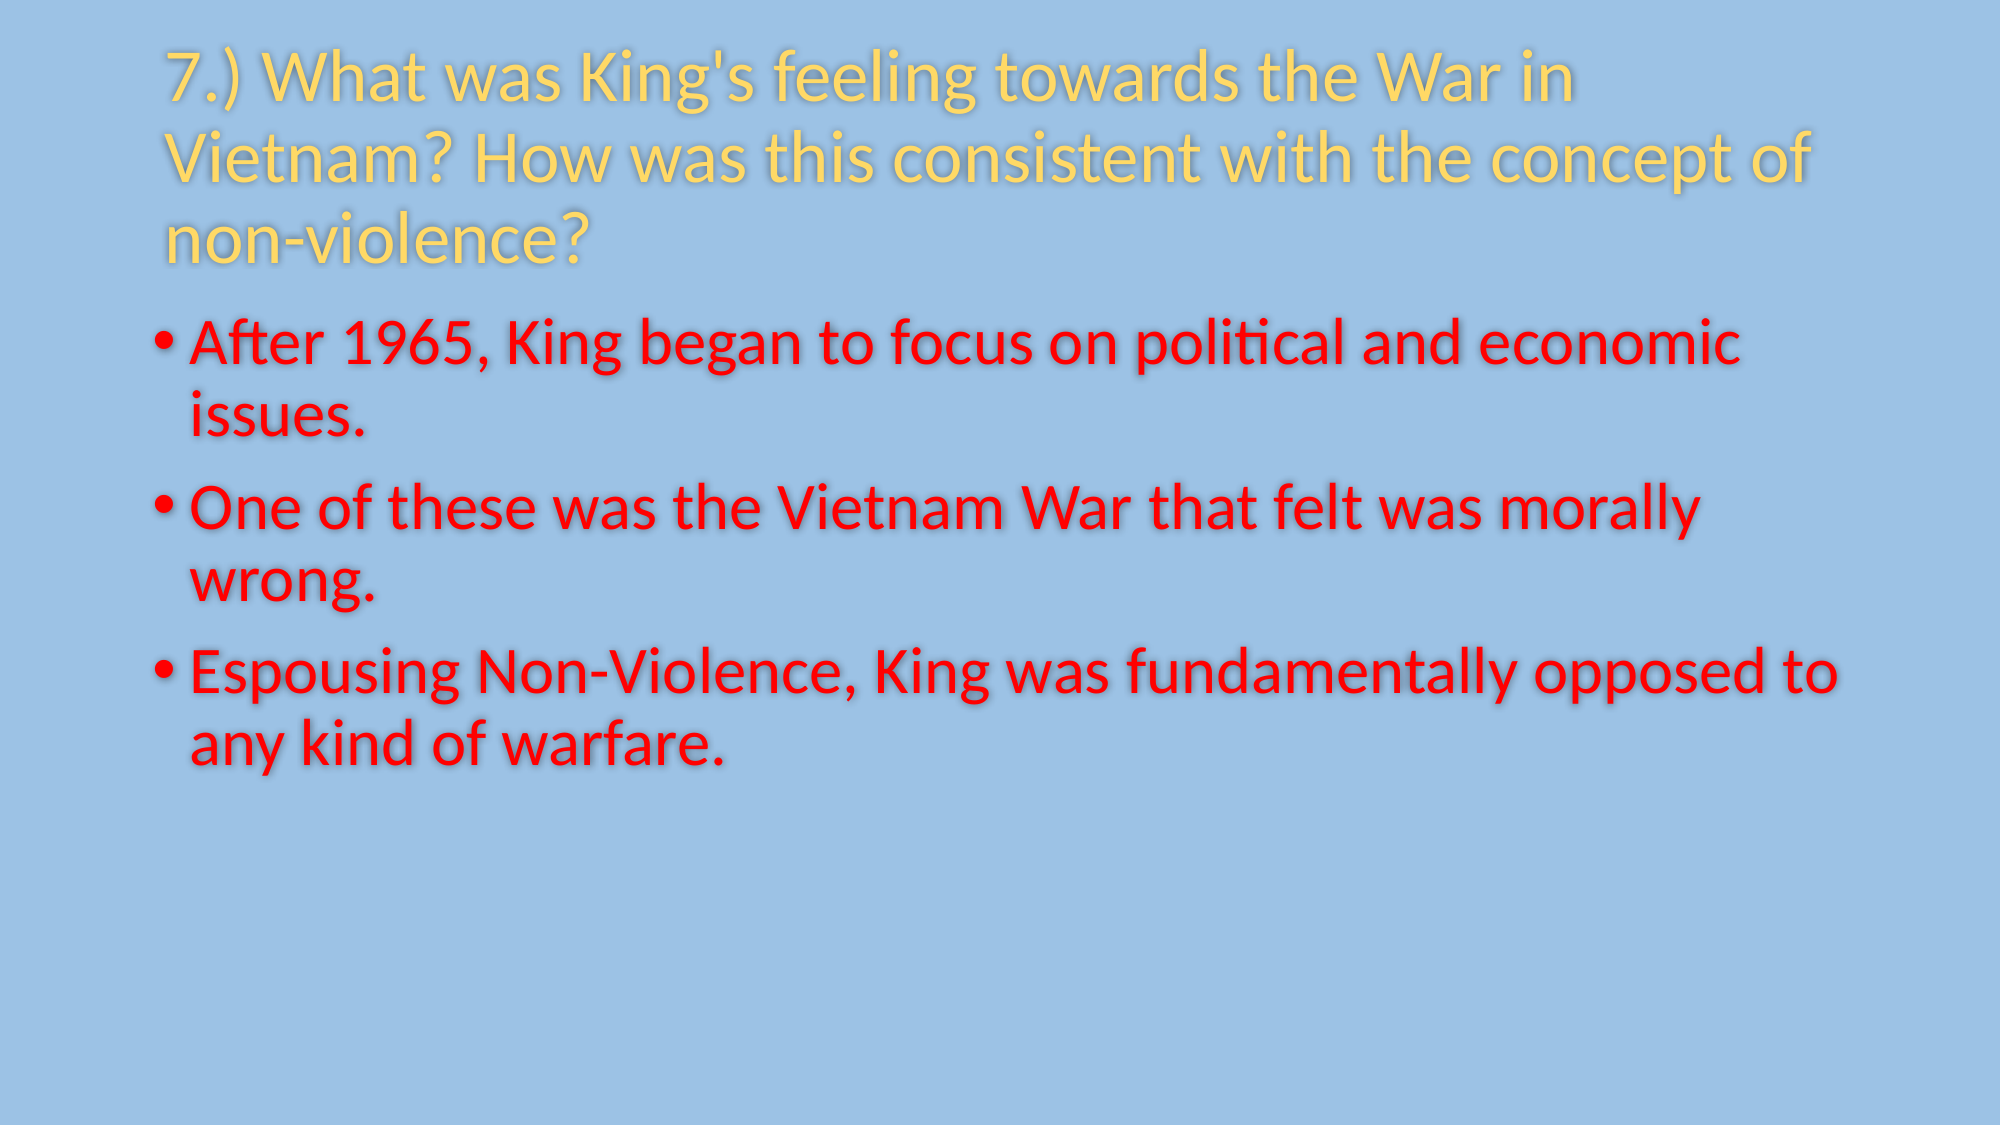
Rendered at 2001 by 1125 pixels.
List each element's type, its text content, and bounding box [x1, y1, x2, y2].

title 7.) What was King's feeling towards the War in Vietnam? How was this consistent with the concept of non-violence? [149, 99, 1849, 260]
list After 1965, King began to focus on political and economic issues. One of these was the Vietnam War that felt was morally wrong. Espousing Non-Violence, King was fundamentally opposed to any kind of warfare. [137, 299, 1893, 1014]
